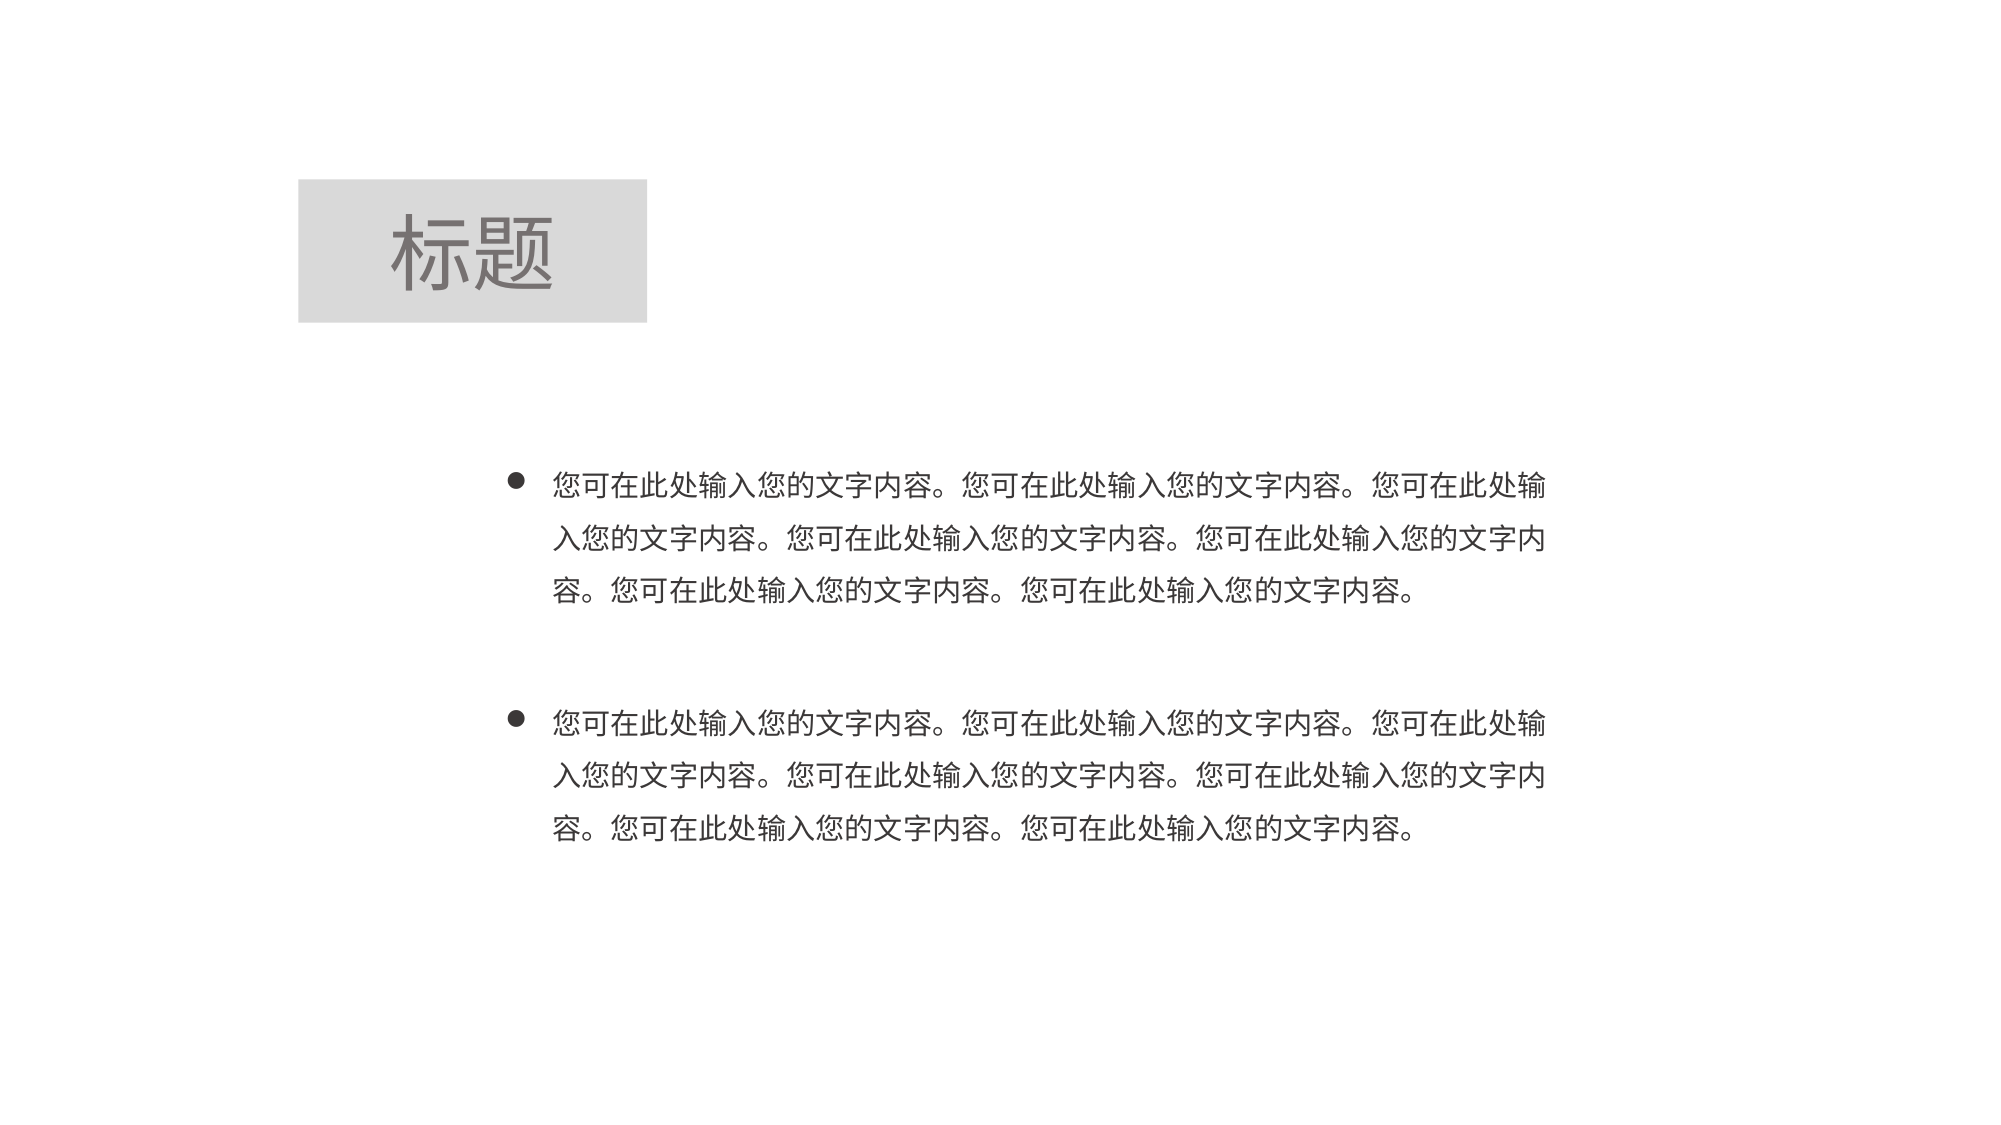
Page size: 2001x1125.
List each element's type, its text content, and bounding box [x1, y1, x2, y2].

text_box 您可在此处输入您的文字内容。您可在此处输入您的文字内容。您可在此处输入您的文字内容。您可在此处输入您的文字内容。您可在此处输入您的文字内容。您可在此处输入您的文字内容。您可在此处输入您的文字内容。 [490, 680, 1581, 853]
text_box 标题 [297, 178, 648, 324]
text_box 您可在此处输入您的文字内容。您可在此处输入您的文字内容。您可在此处输入您的文字内容。您可在此处输入您的文字内容。您可在此处输入您的文字内容。您可在此处输入您的文字内容。您可在此处输入您的文字内容。 [490, 442, 1581, 615]
